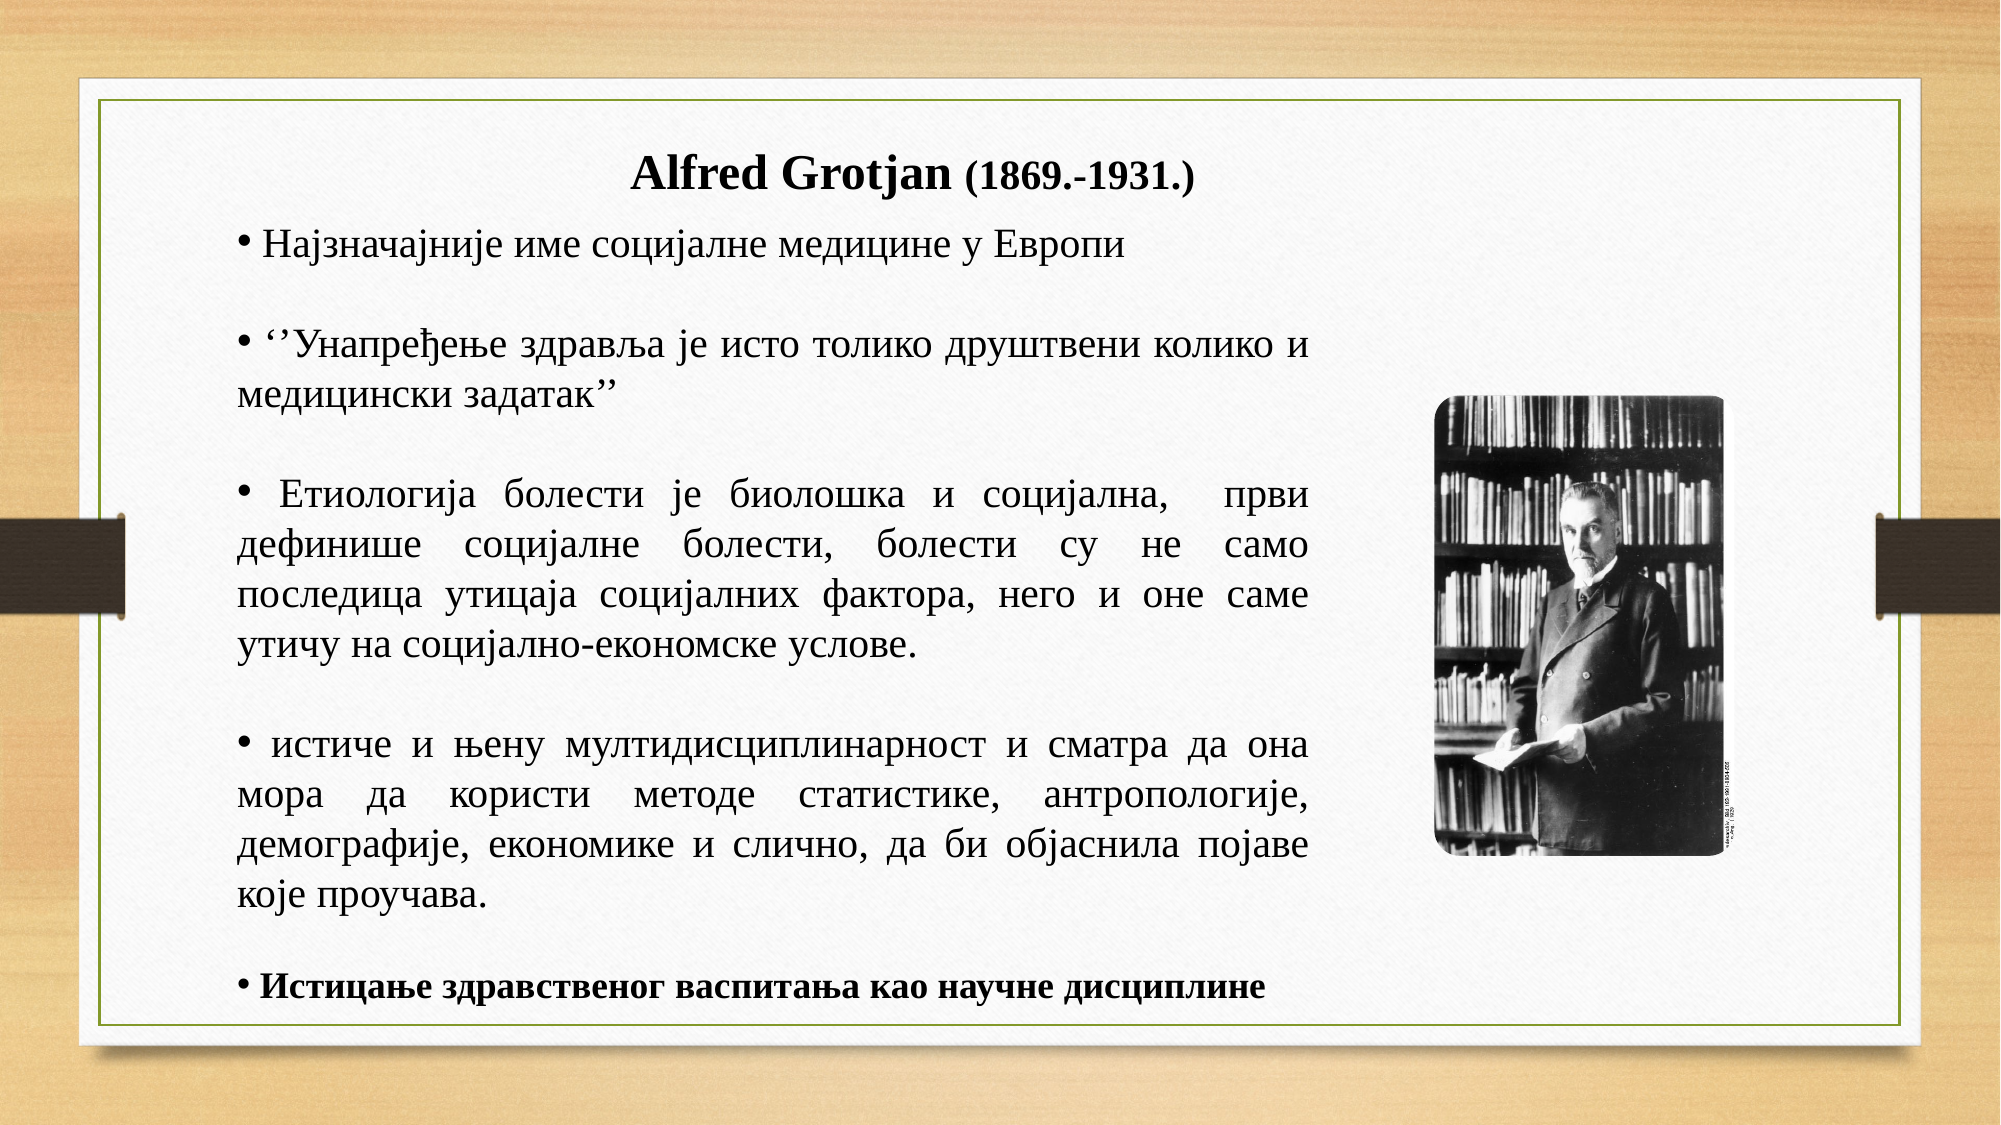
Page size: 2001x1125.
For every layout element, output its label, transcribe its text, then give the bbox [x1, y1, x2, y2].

text_box Alfred Grotjan (1869.-1931.) [283, 71, 1543, 207]
text_box Најзначајније име социјалне медицине у Европи ‘’Унапређење здравља је исто толико друштвени колико и медицински задатак’’ Етиологија болести је биолошка и социјална, први дефинише социјалне болести, болести су не само последица утицаја социјалних фактора, него и оне саме утичу на социјално-економске услове. истиче и њену мултидисциплинарност и сматра да она мора да користи методе статистике, антропологије, демографије, економике и слично, да би објаснила појаве које проучава. Истицање здравственог васпитања као научне дисциплине [222, 208, 1324, 1125]
picture [0, 0, 2001, 1125]
